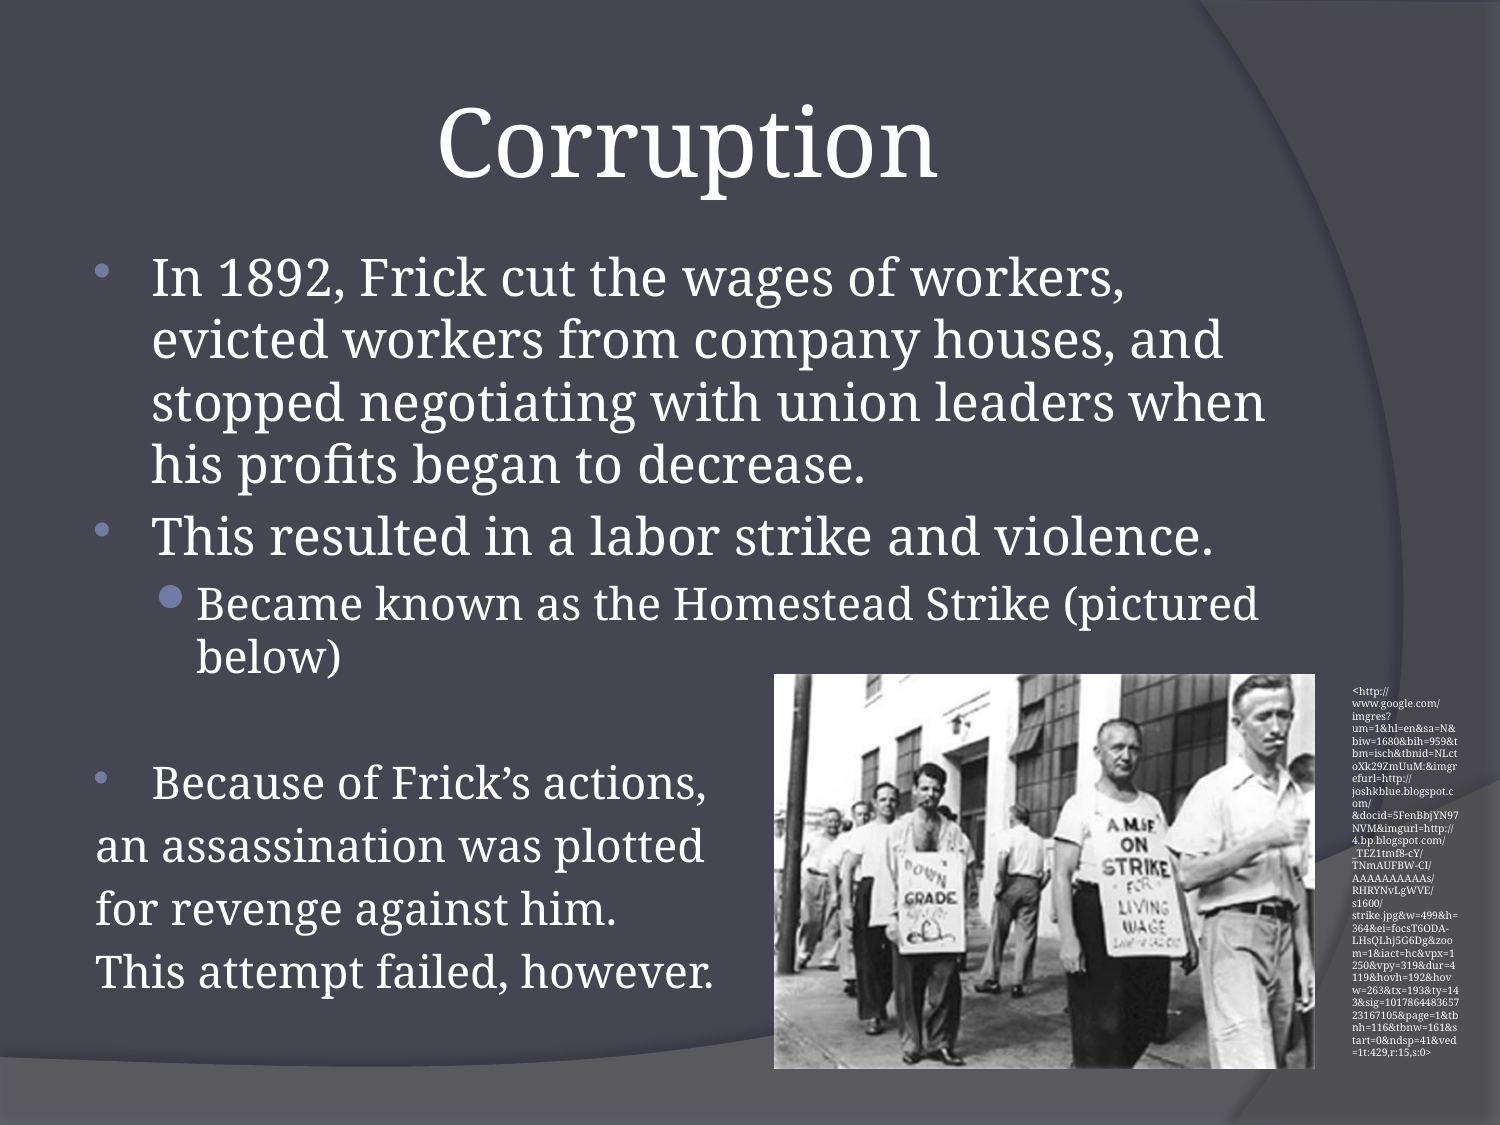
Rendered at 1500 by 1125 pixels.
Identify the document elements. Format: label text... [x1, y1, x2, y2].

picture [774, 674, 1315, 1069]
list In 1892, Frick cut the wages of workers, evicted workers from company houses, and stopped negotiating with union leaders when his profits began to decrease. This resulted in a labor strike and violence. Became known as the Homestead Strike (pictured below) Because of Frick’s actions, an assassination was plotted for revenge against him. This attempt failed, however. [75, 237, 1300, 1005]
title Corruption [75, 45, 1300, 233]
text_box <http://www.google.com/imgres?um=1&hl=en&sa=N&biw=1680&bih=959&tbm=isch&tbnid=NLctoXk29ZmUuM:&imgrefurl=http://joshkblue.blogspot.com/&docid=5FenBbjYN97NVM&imgurl=http://4.bp.blogspot.com/_TEZ1tmf8-cY/TNmAUFBW-CI/AAAAAAAAAAs/RHRYNvLgWVE/s1600/strike.jpg&w=499&h=364&ei=focsT6ODA-LHsQLhj5G6Dg&zoom=1&iact=hc&vpx=1250&vpy=319&dur=4119&hovh=192&hovw=263&tx=193&ty=143&sig=101786448365723167105&page=1&tbnh=116&tbnw=161&start=0&ndsp=41&ved=1t:429,r:15,s:0> [1337, 675, 1475, 1067]
